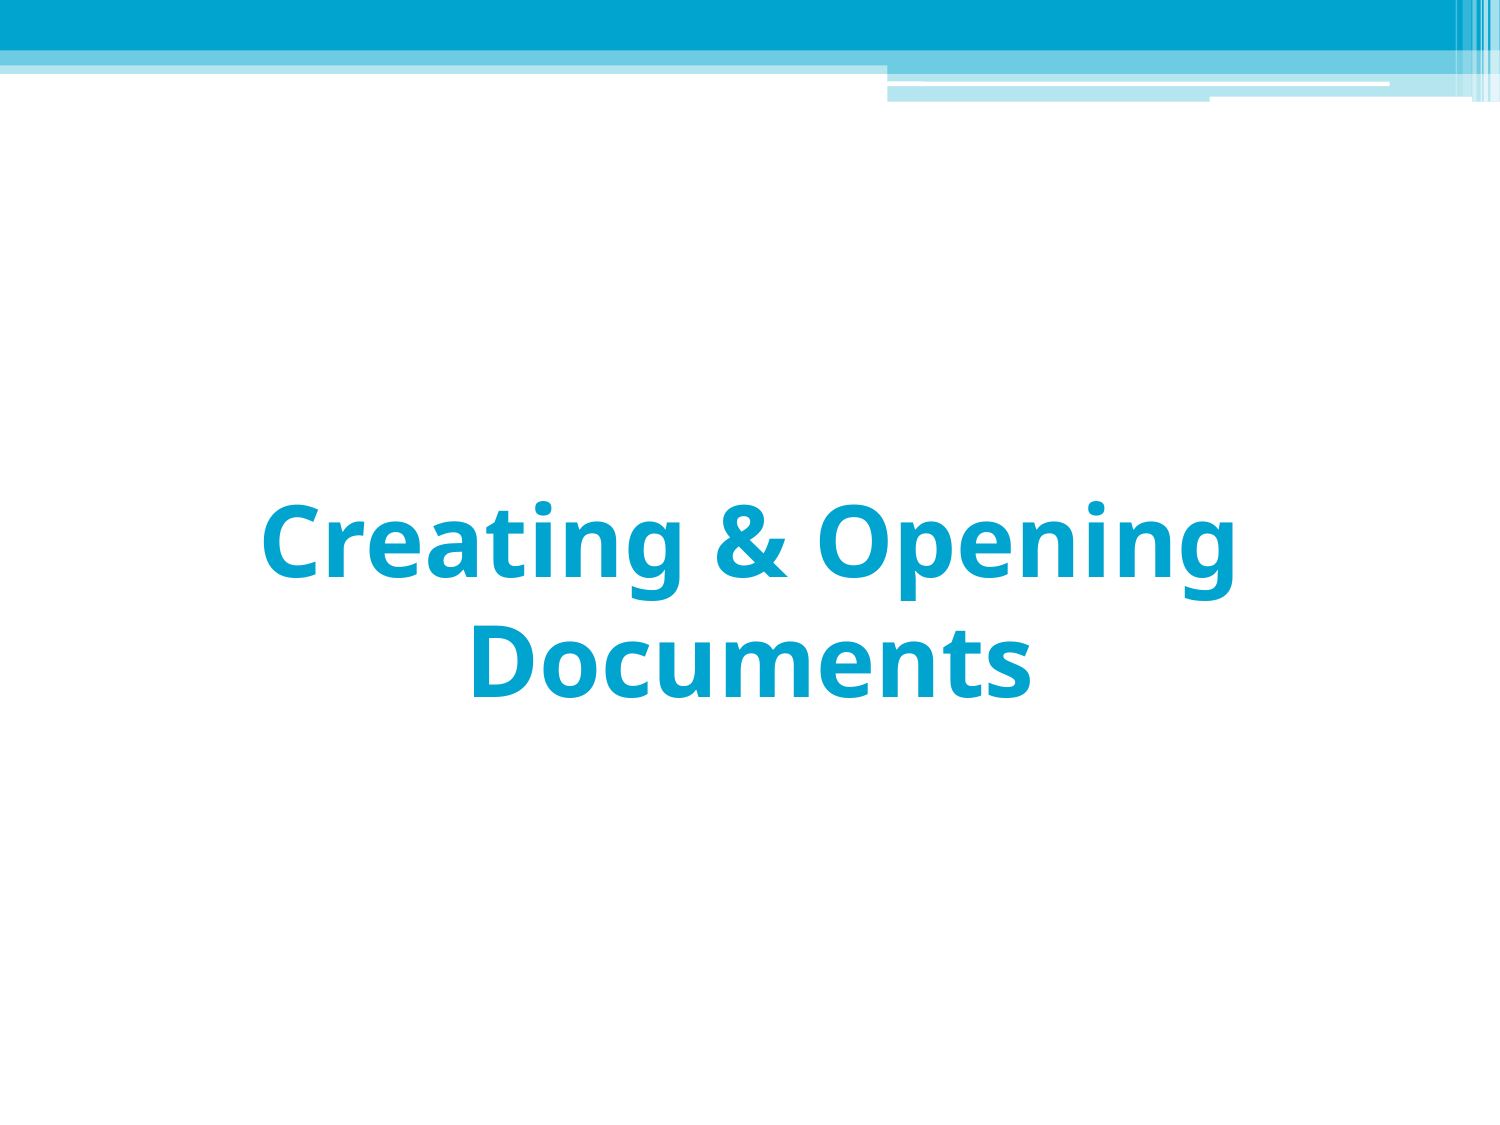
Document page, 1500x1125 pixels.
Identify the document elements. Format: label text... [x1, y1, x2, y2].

title Creating & Opening Documents [112, 501, 1388, 725]
